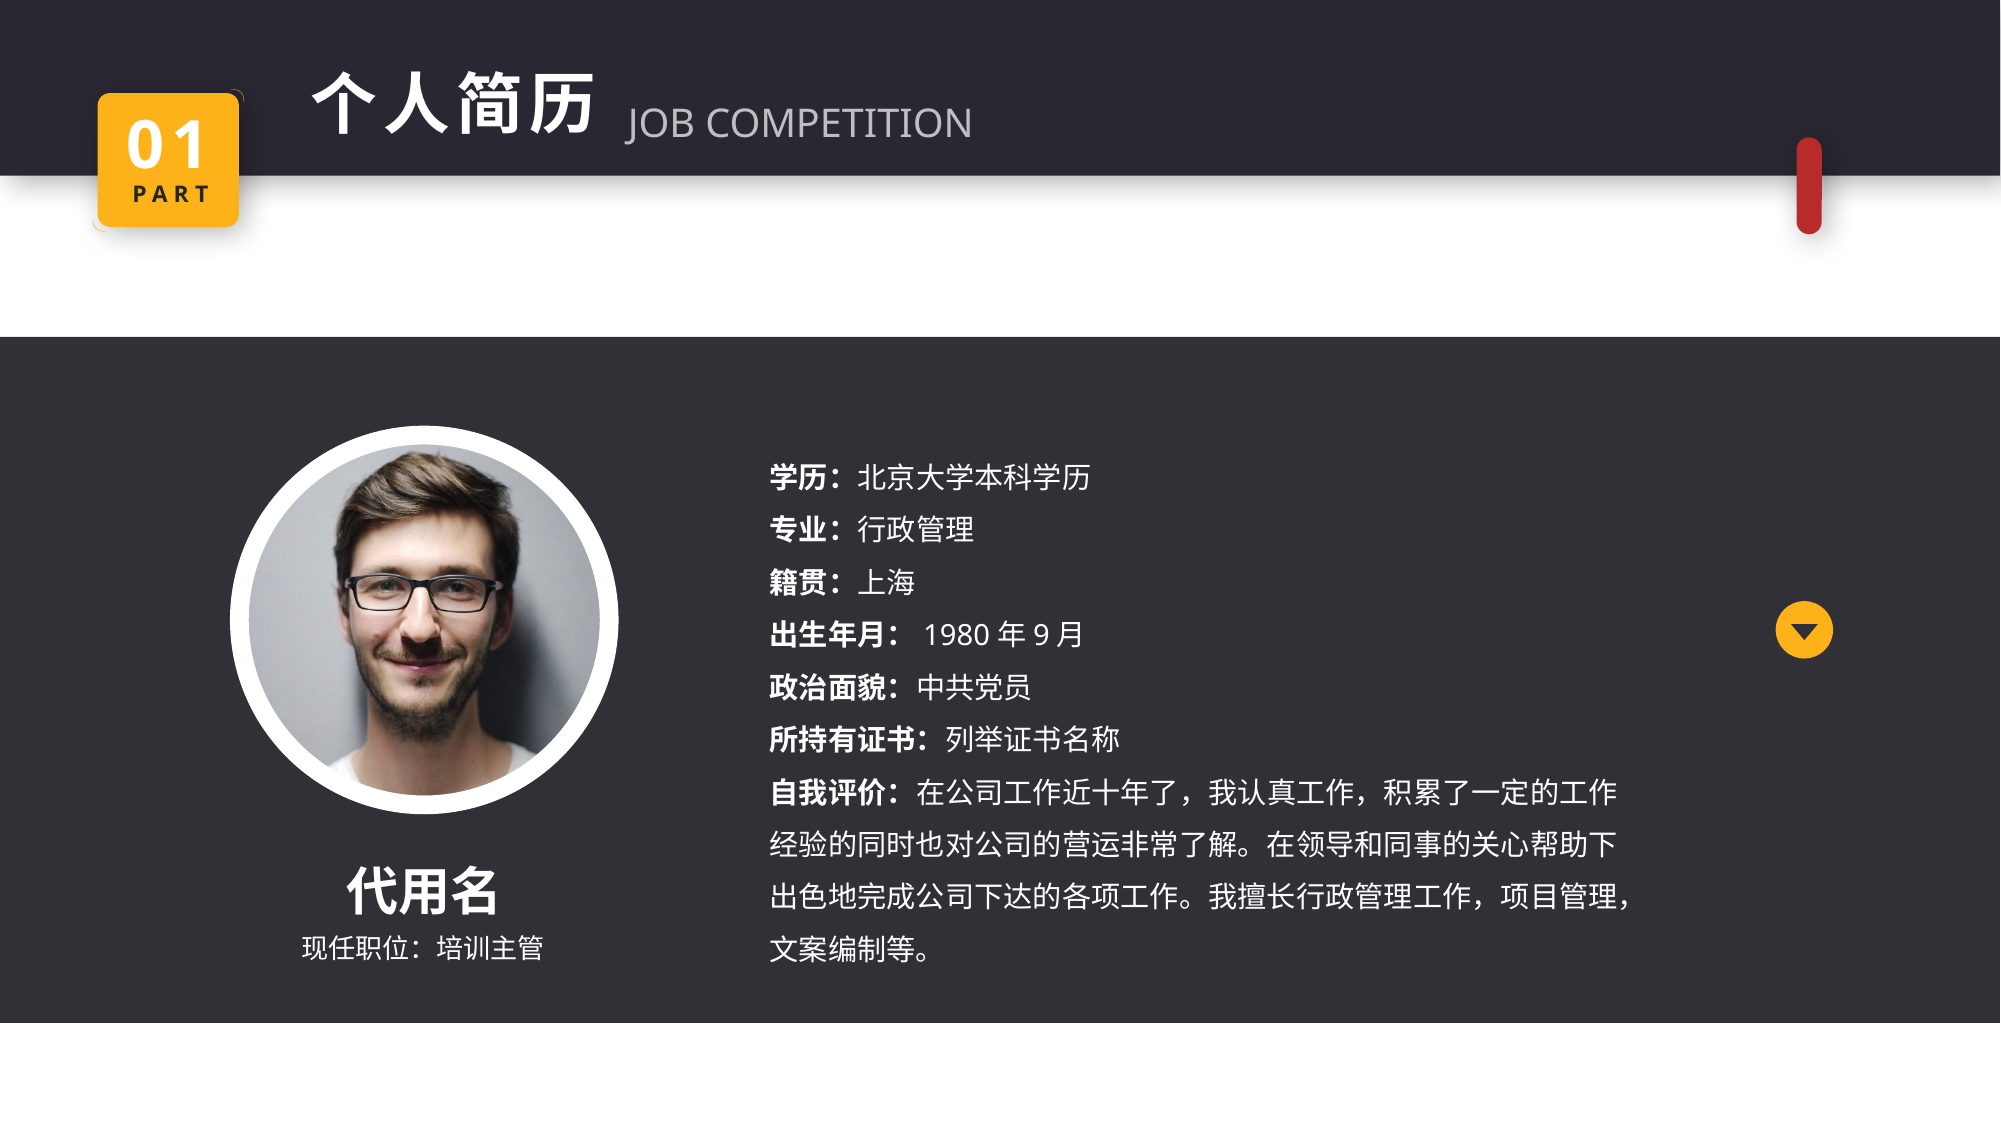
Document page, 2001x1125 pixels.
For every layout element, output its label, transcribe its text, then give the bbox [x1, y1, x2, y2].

text_box JOB COMPETITION [616, 92, 990, 151]
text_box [92, 89, 248, 232]
text_box [238, 434, 611, 806]
text_box 个人简历 [299, 56, 681, 148]
text_box 代用名 [272, 850, 577, 929]
text_box 现任职位：培训主管 [286, 923, 582, 971]
text_box [0, 336, 2000, 1024]
text_box 学历：北京大学本科学历 专业：行政管理 籍贯：上海 出生年月：1980年9月 政治面貌：中共党员 所持有证书：列举证书名称 自我评价：在公司工作近十年了，我认真工作，积累了一定的工作经验的同时也对公司的营运非常了解。在领导和同事的关心帮助下出色地完成公司下达的各项工作。我擅长行政管理工作，项目管理，文案编制等。 [755, 434, 1650, 974]
text_box [1774, 600, 1835, 660]
